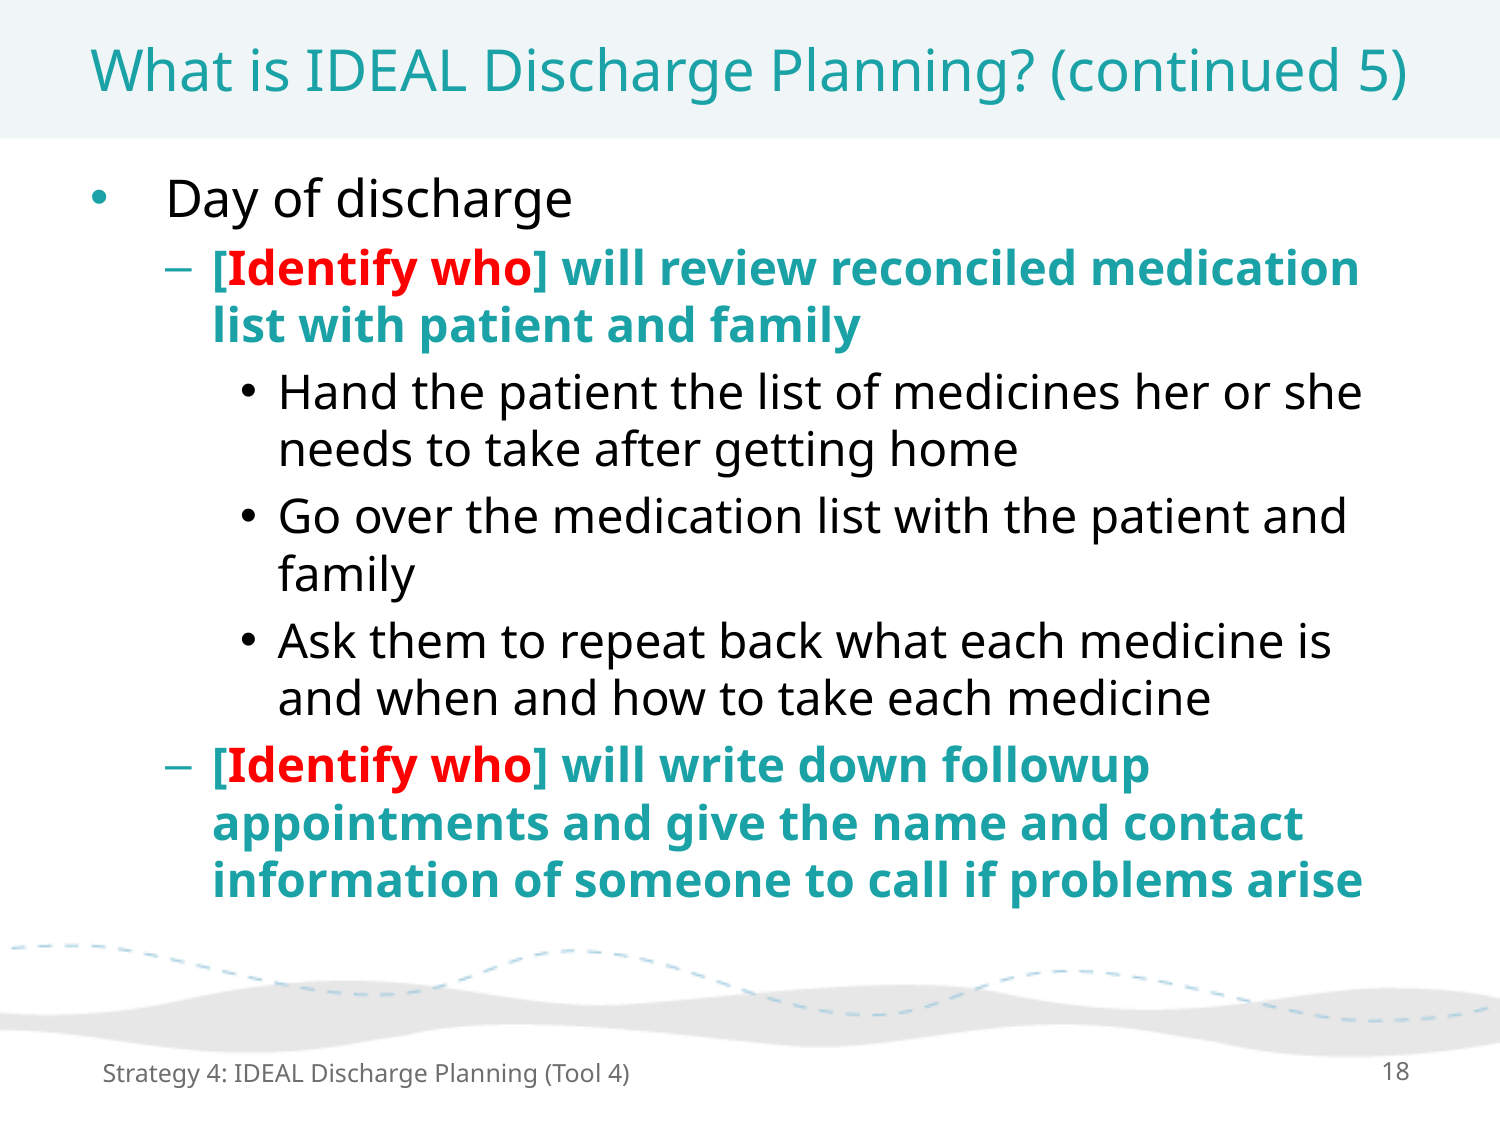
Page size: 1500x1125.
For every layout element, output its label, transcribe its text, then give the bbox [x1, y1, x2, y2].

picture [0, 0, 1500, 1125]
title What is IDEAL Discharge Planning? (continued 5) [75, 0, 1475, 138]
footer Strategy 4: IDEAL Discharge Planning (Tool 4) [87, 1042, 763, 1103]
list Day of discharge [Identify who] will review reconciled medication list with patient and family Hand the patient the list of medicines her or she needs to take after getting home Go over the medication list with the patient and family Ask them to repeat back what each medicine is and when and how to take each medicine [Identify who] will write down followup appointments and give the name and contact information of someone to call if problems arise [75, 157, 1425, 900]
slide_number 18 [1074, 1042, 1425, 1103]
